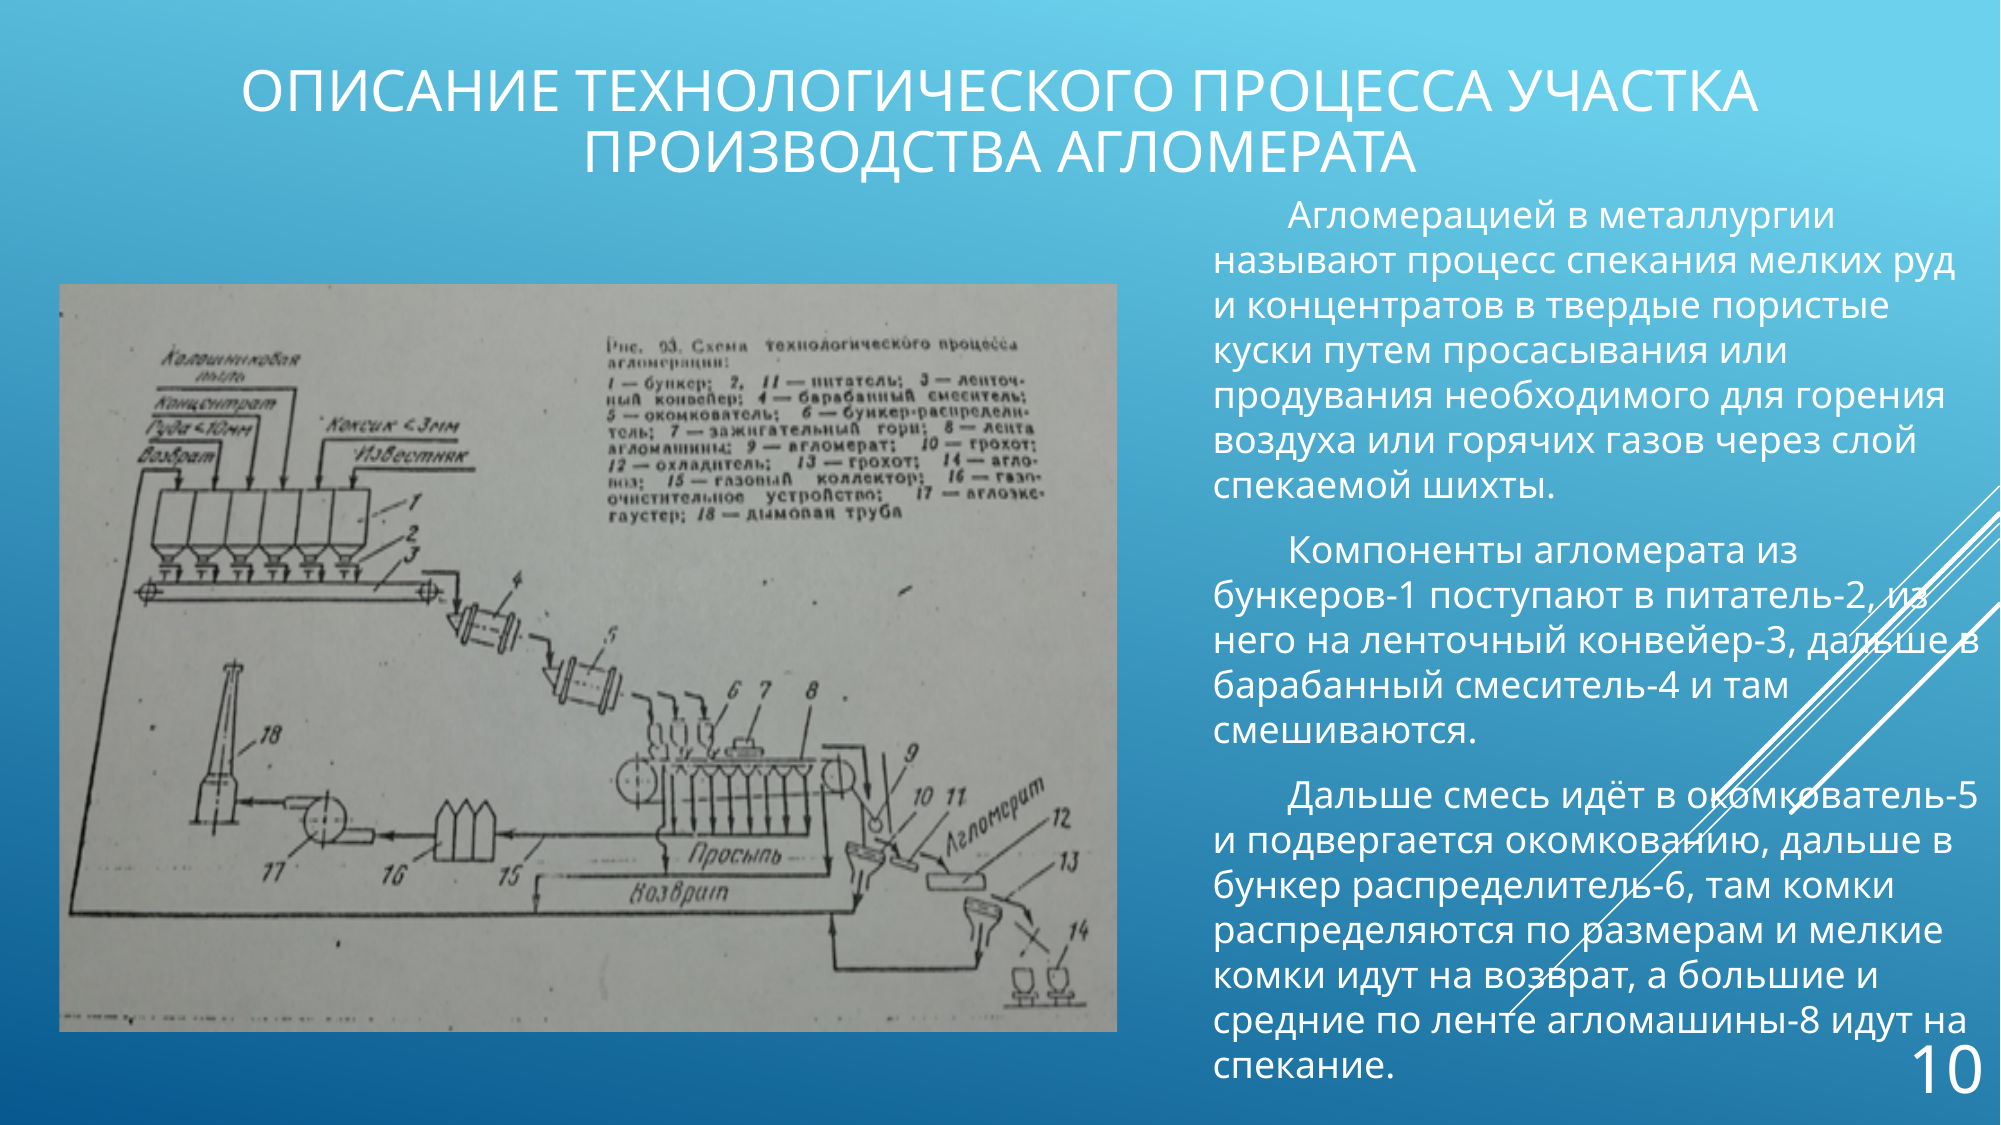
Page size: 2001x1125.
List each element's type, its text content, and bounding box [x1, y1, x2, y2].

title Описание технологического процесса участка производства агломерата [0, 0, 2000, 194]
slide_number 10 [1787, 988, 2000, 1125]
list Агломерацией в металлургии называют процесс спекания мелких руд и концентратов в твердые пористые куски путем просасывания или продувания необходимого для горения воздуха или горячих газов через слой спекаемой шихты. Компоненты агломерата из бункеров-1 поступают в питатель-2, из него на ленточный конвейер-3, дальше в барабанный смеситель-4 и там смешиваются. Дальше смесь идёт в окомкователь-5 и подвергается окомкованию, дальше в бункер распределитель-6, там комки распределяются по размерам и мелкие комки идут на возврат, а большие и средние по ленте агломашины-8 идут на спекание. [1150, 181, 2000, 1125]
picture [59, 284, 1118, 1033]
